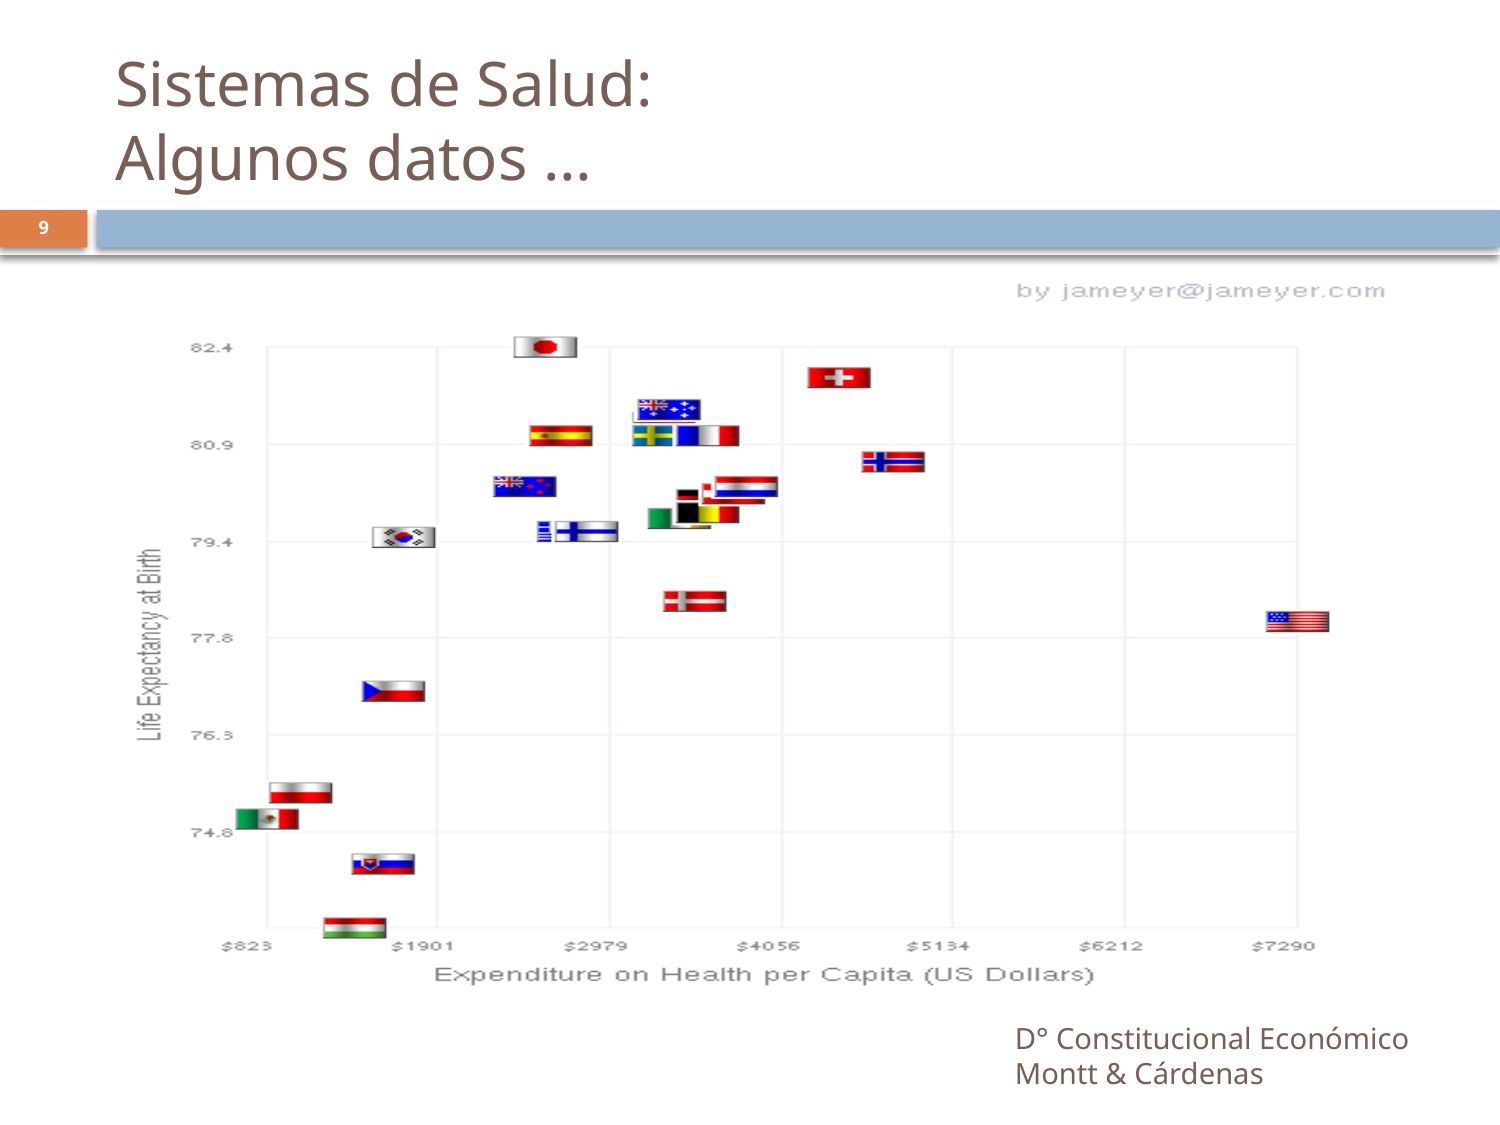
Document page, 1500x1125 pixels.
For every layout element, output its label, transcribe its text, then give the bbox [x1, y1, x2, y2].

picture [124, 274, 1413, 1001]
title Sistemas de Salud: Algunos datos … [100, 37, 1438, 200]
slide_number 9 [0, 208, 88, 249]
slide_number D° Constitucional Económico Montt & Cárdenas [999, 1025, 1438, 1085]
